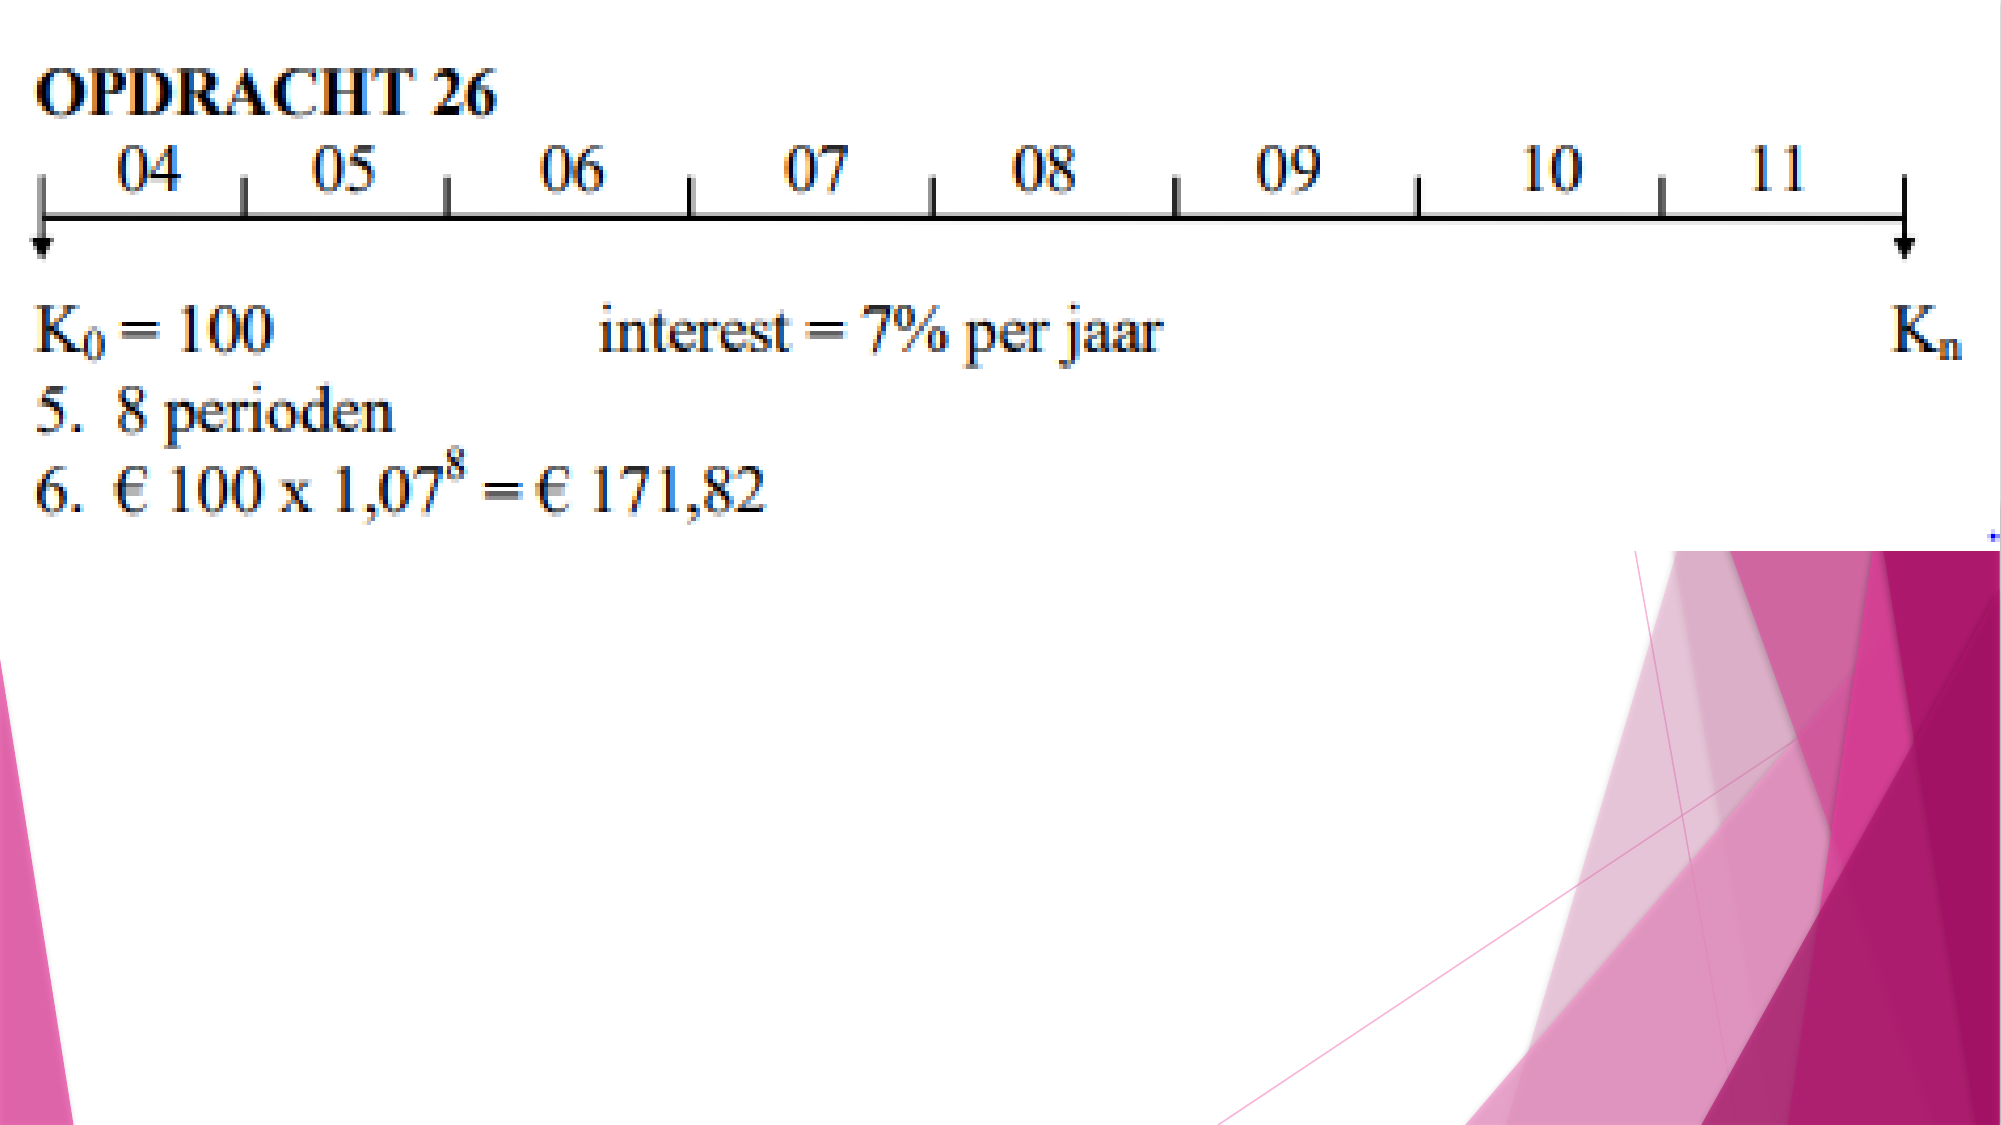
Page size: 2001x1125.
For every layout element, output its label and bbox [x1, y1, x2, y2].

picture [0, 0, 2000, 551]
